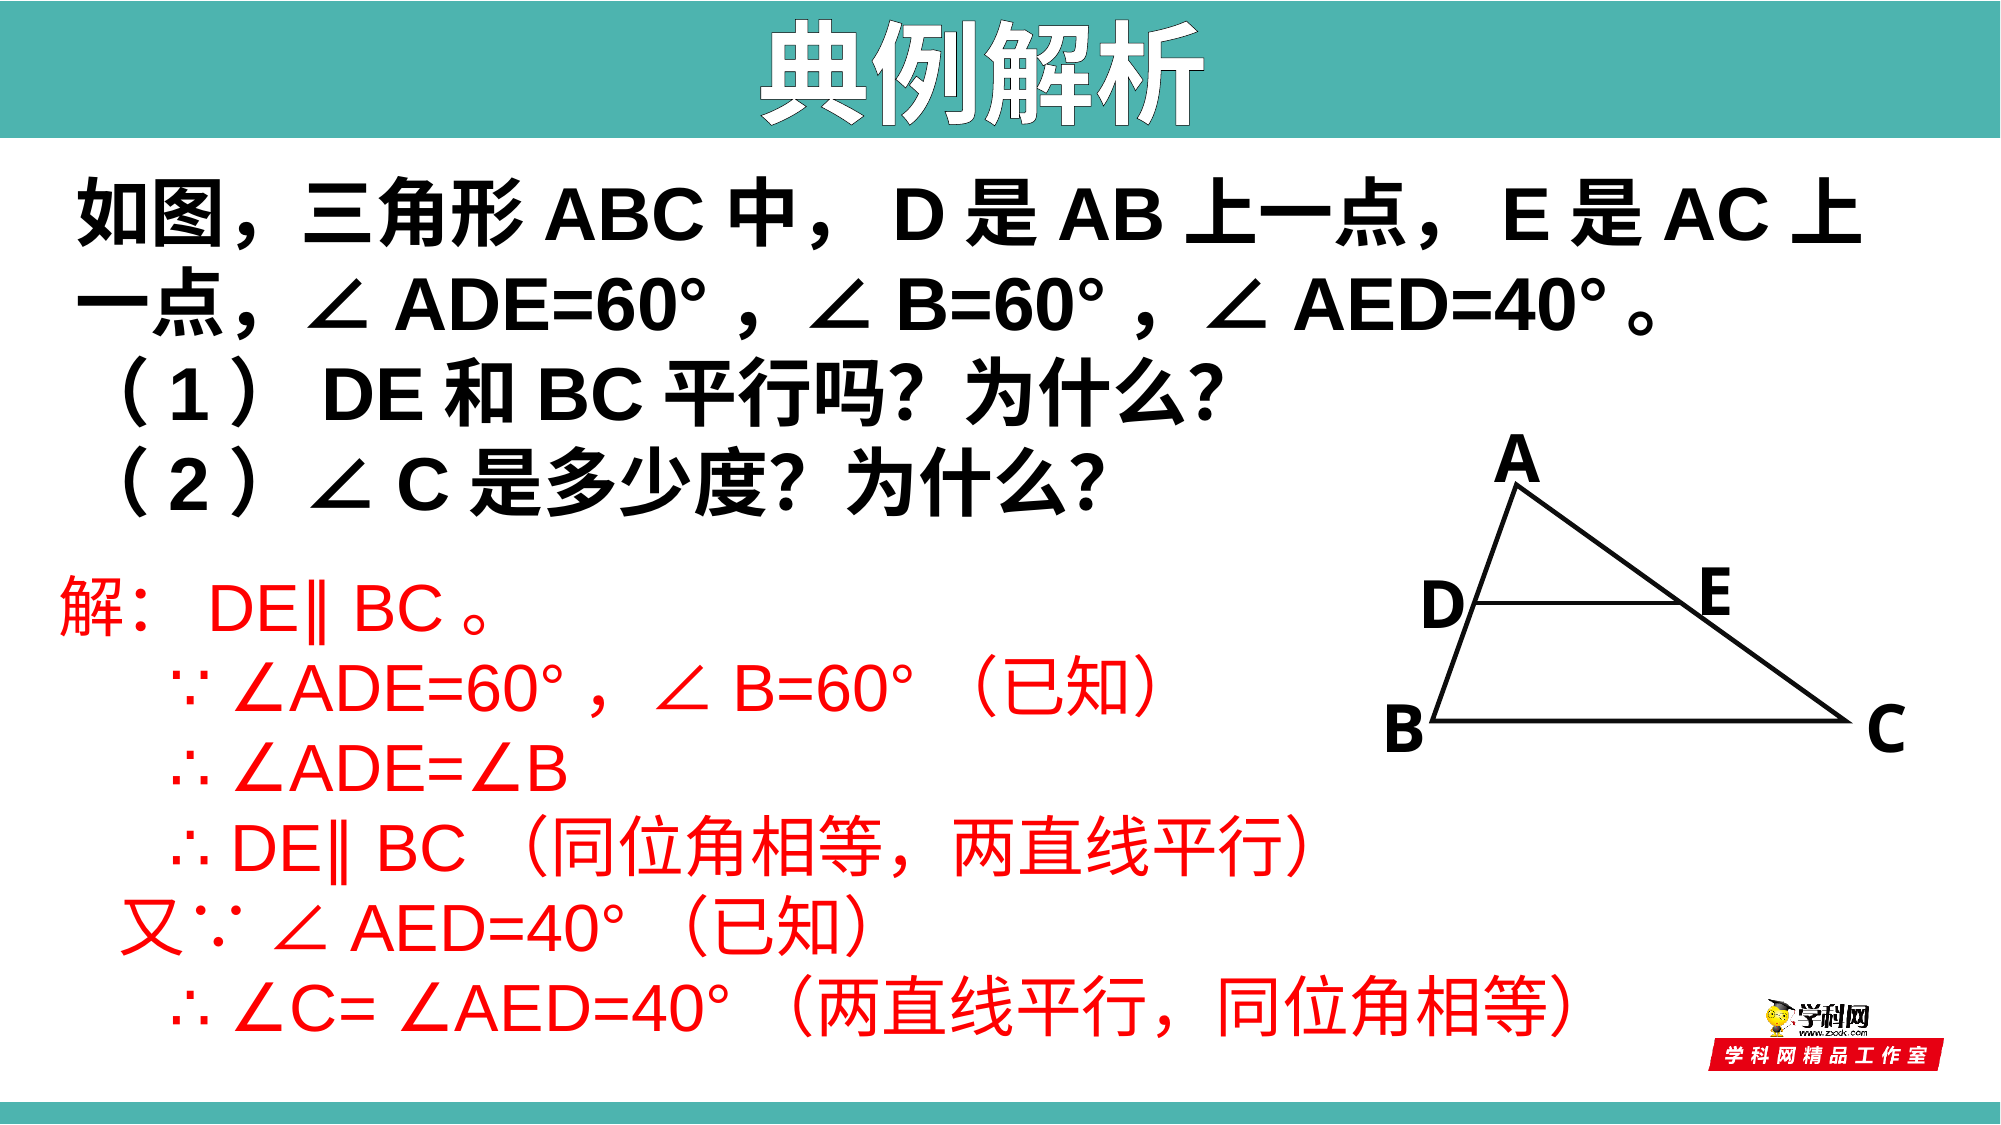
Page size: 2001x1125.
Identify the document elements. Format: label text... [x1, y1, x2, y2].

text_box 如图，三角形ABC中，D是AB上一点，E是AC上一点，∠ADE=60°，∠B=60°，∠AED=40°。 （1）DE和BC平行吗？为什么？ （2）∠C是多少度？为什么？ [60, 158, 1940, 534]
text_box 解：DE∥ BC。 ∵ ∠ADE=60°，∠B=60°（已知） ∴ ∠ADE=∠B ∴ DE∥ BC（同位角相等，两直线平行） 又∵ ∠AED=40°（已知） ∴ ∠C= ∠AED=40°（两直线平行，同位角相等） [43, 557, 1922, 1052]
picture [0, 1, 2001, 1124]
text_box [1367, 408, 1981, 774]
text_box 典例解析 [742, 0, 1223, 146]
